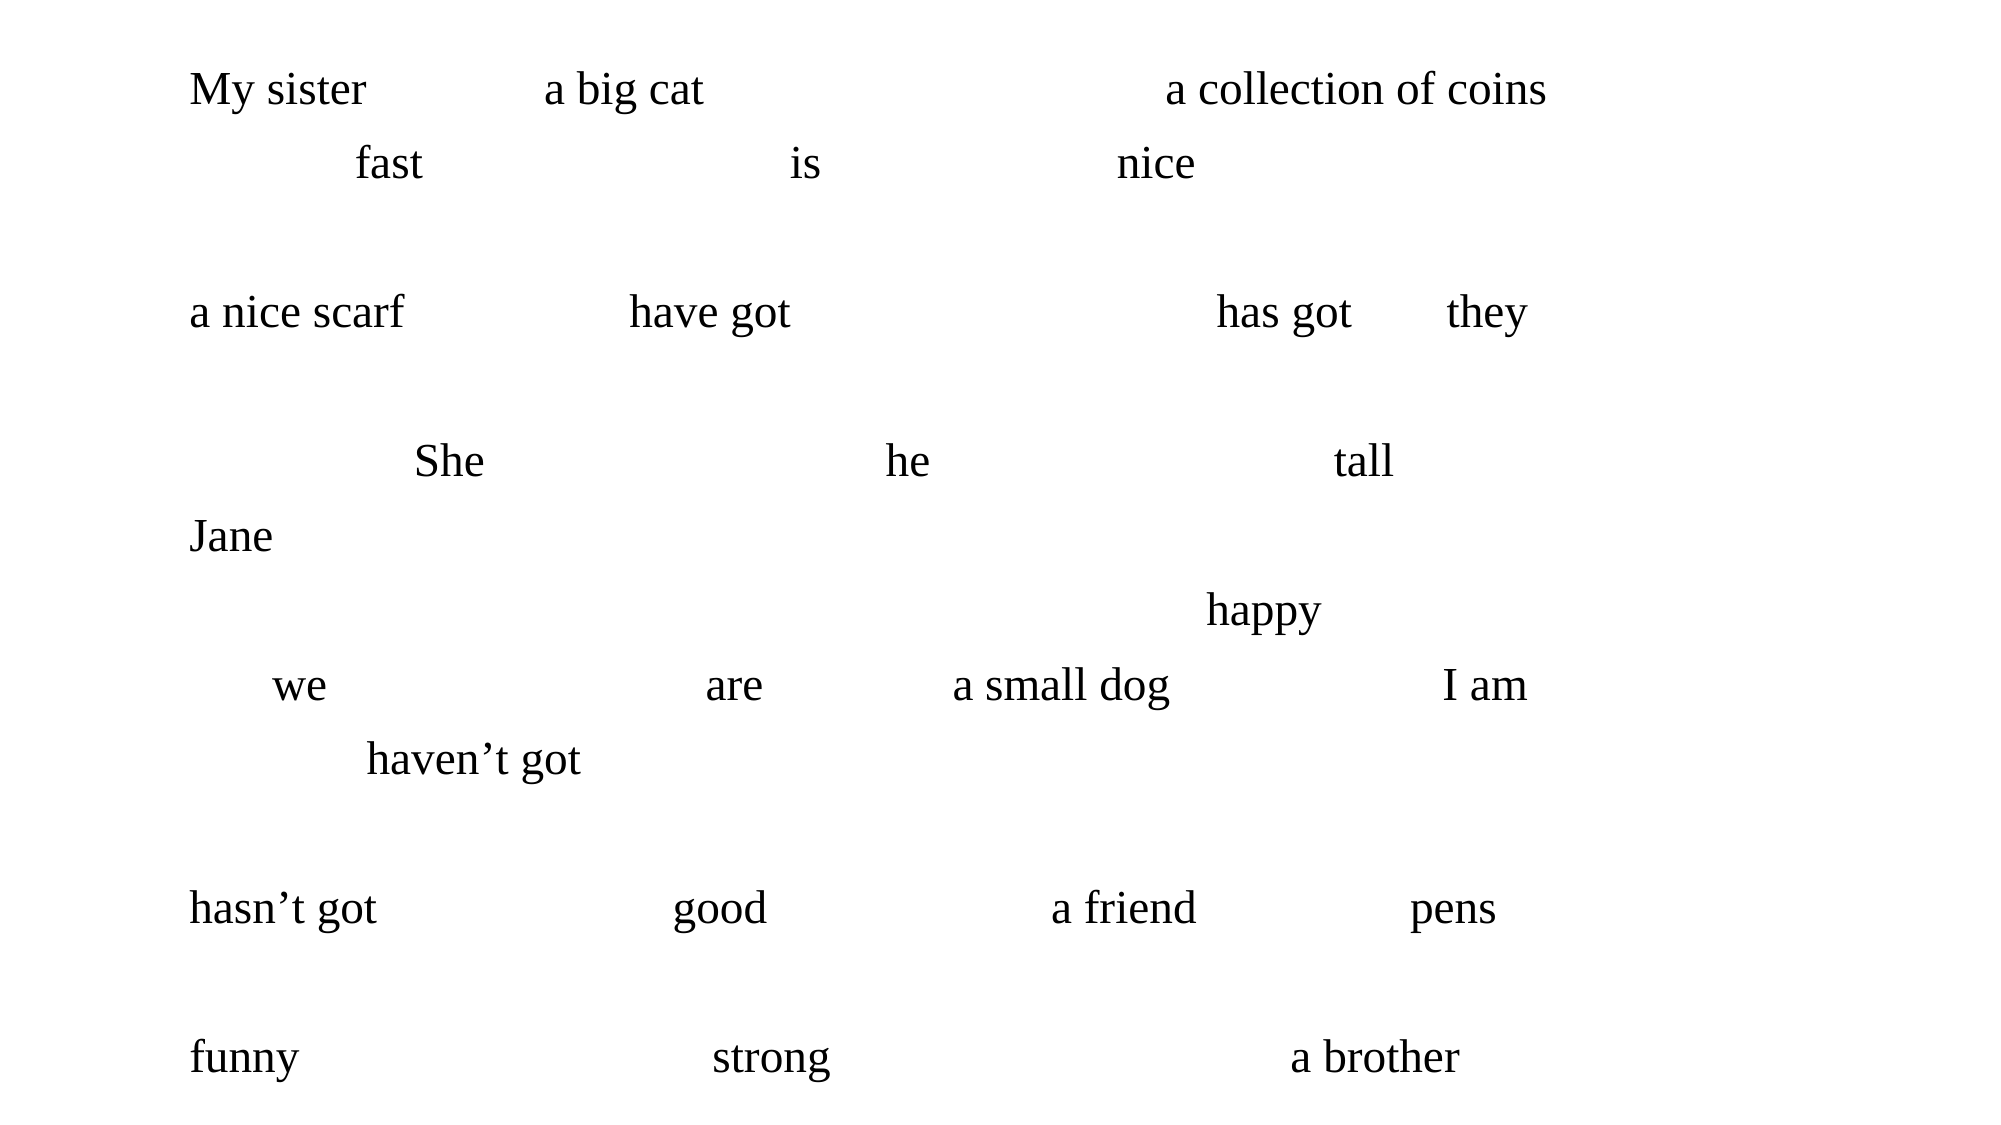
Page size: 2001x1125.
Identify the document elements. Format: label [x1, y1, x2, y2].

list [189, 60, 1707, 1104]
